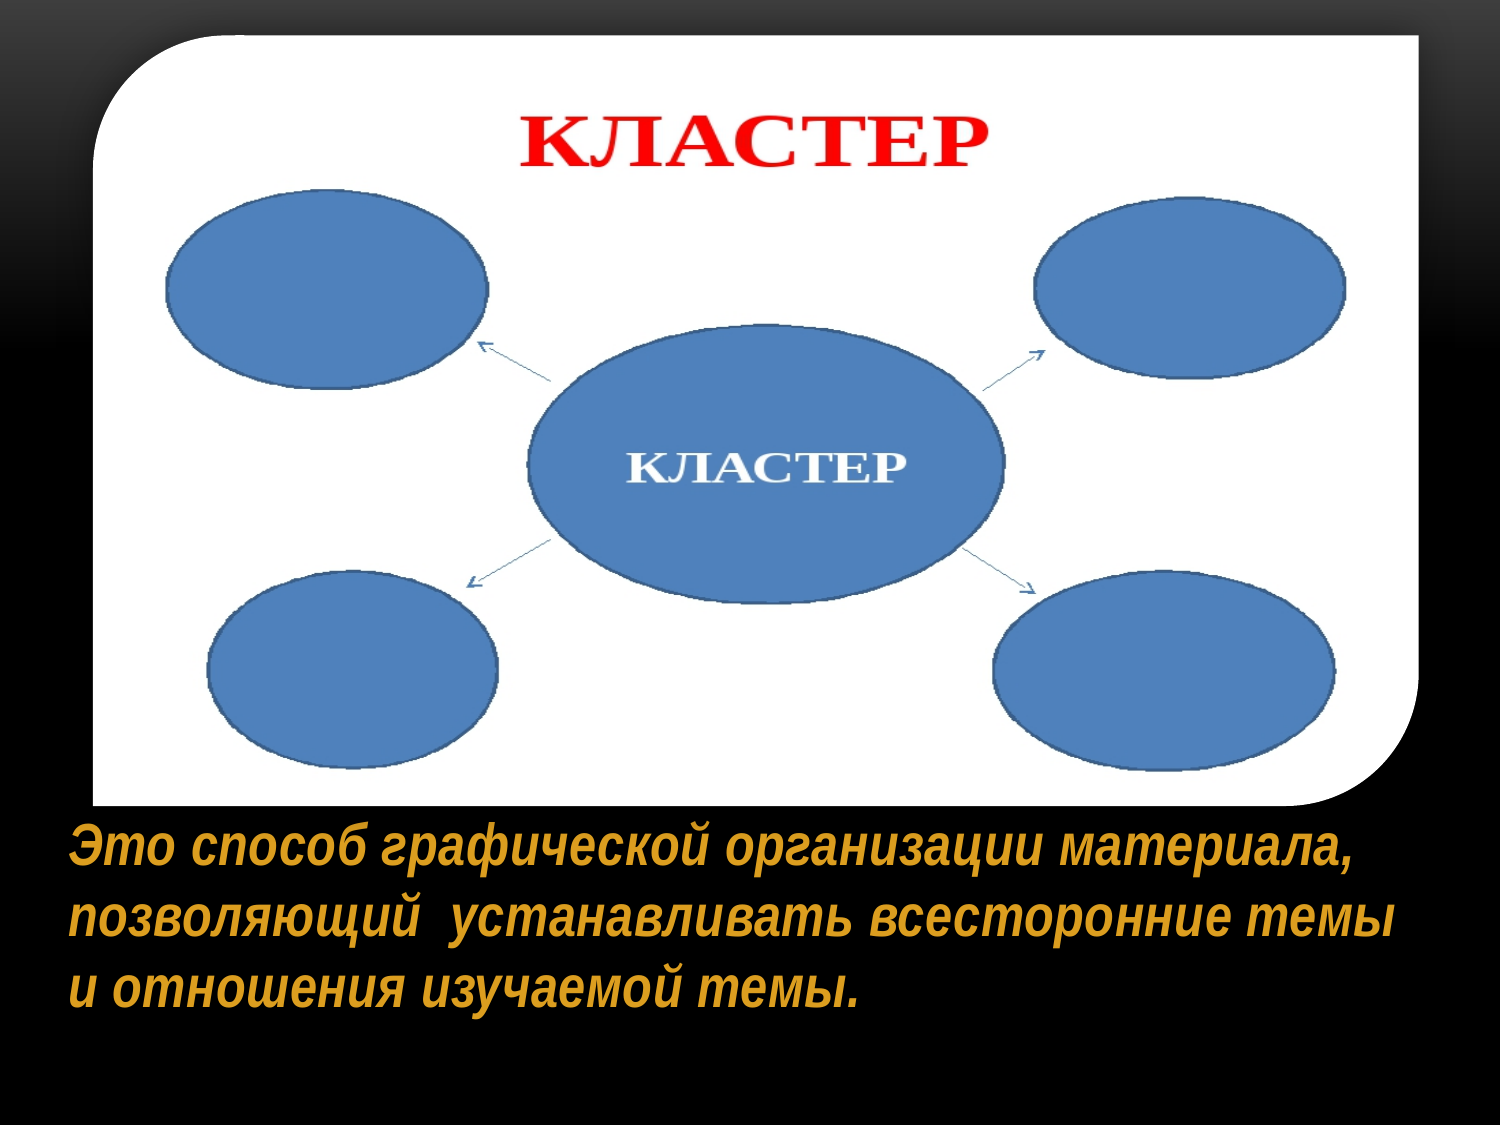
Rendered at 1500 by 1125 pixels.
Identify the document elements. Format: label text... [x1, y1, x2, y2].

subtitle Это способ графической организации материала, позволяющий устанавливать всесторонние темы и отношения изучаемой темы. [53, 798, 1447, 1071]
picture [0, 0, 1500, 799]
